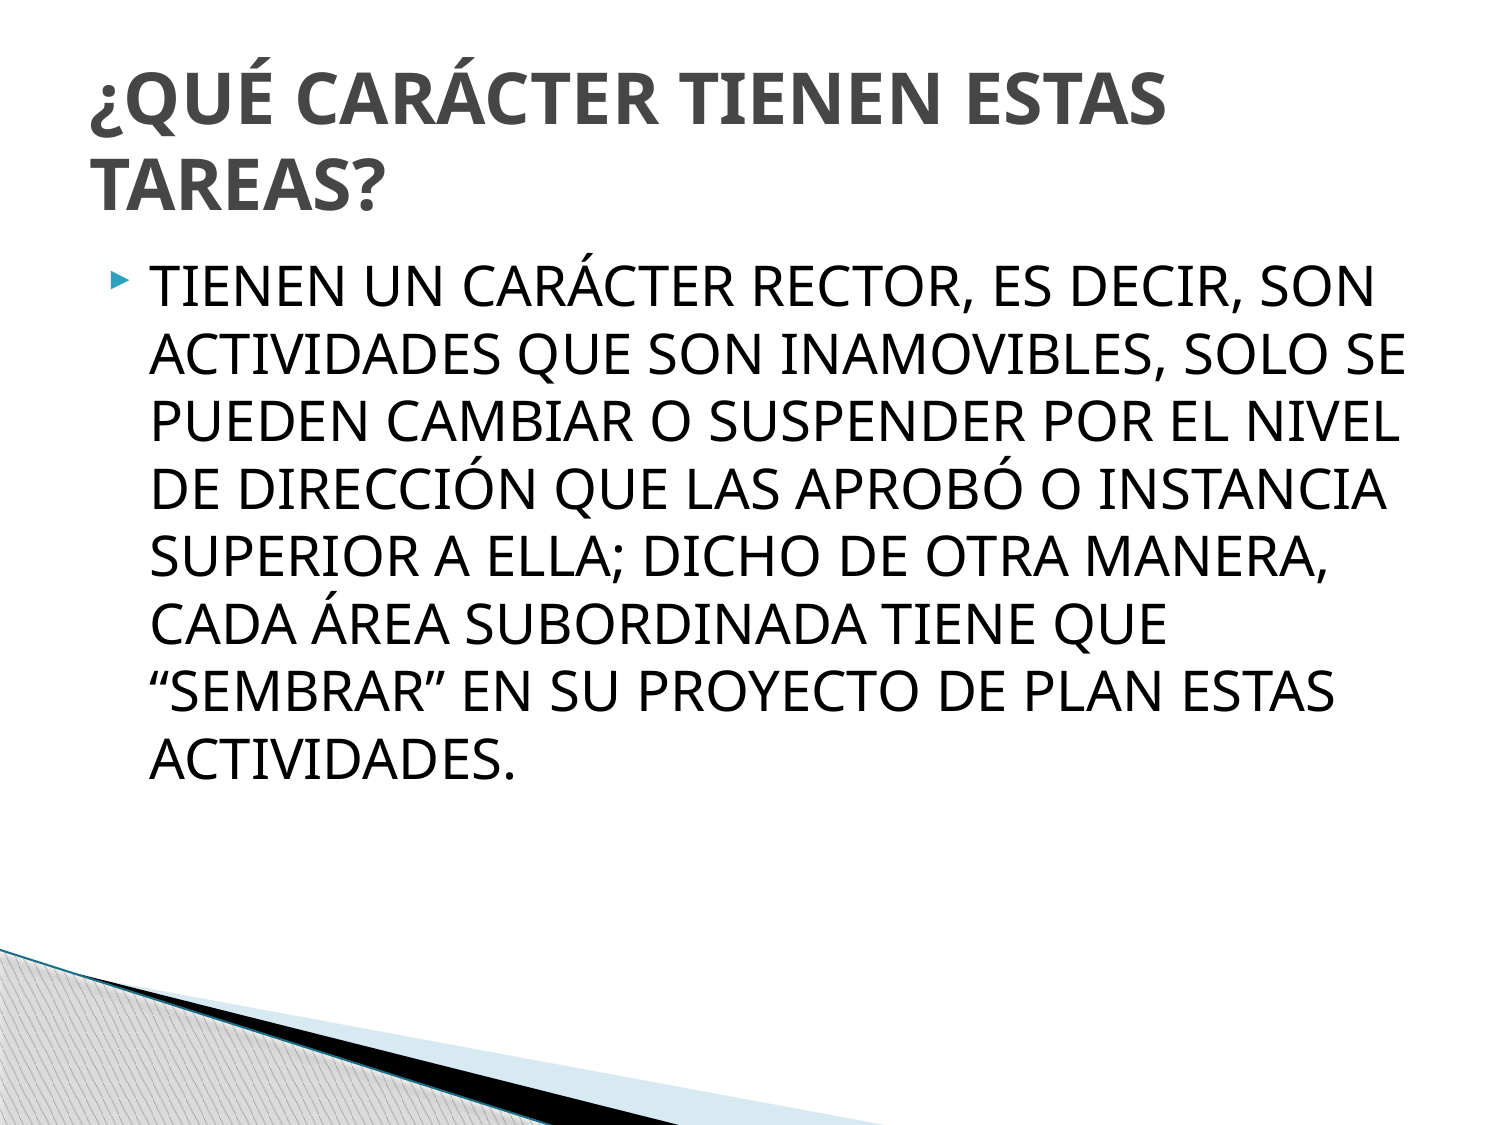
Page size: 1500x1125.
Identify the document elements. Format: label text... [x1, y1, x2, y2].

list TIENEN UN CARÁCTER RECTOR, ES DECIR, SON ACTIVIDADES QUE SON INAMOVIBLES, SOLO SE PUEDEN CAMBIAR O SUSPENDER POR EL NIVEL DE DIRECCIÓN QUE LAS APROBÓ O INSTANCIA SUPERIOR A ELLA; DICHO DE OTRA MANERA, CADA ÁREA SUBORDINADA TIENE QUE “SEMBRAR” EN SU PROYECTO DE PLAN ESTAS ACTIVIDADES. [75, 243, 1425, 986]
title ¿QUÉ CARÁCTER TIENEN ESTAS TAREAS? [75, 45, 1425, 233]
